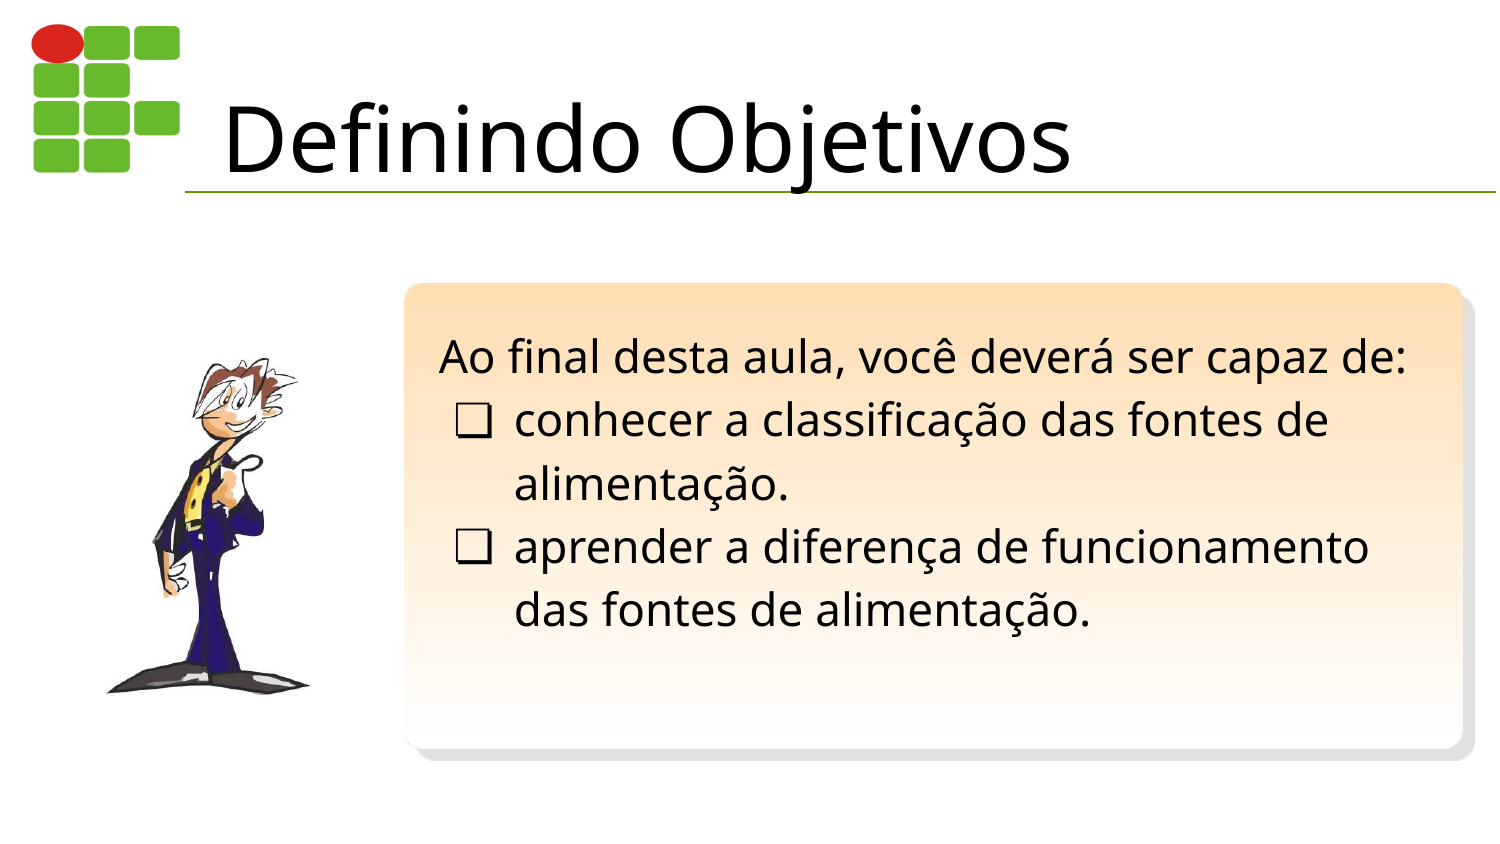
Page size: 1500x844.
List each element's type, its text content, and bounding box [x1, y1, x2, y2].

title Definindo Objetivos [206, 26, 1468, 207]
picture [404, 283, 1476, 761]
picture [29, 23, 182, 174]
picture [106, 357, 310, 695]
